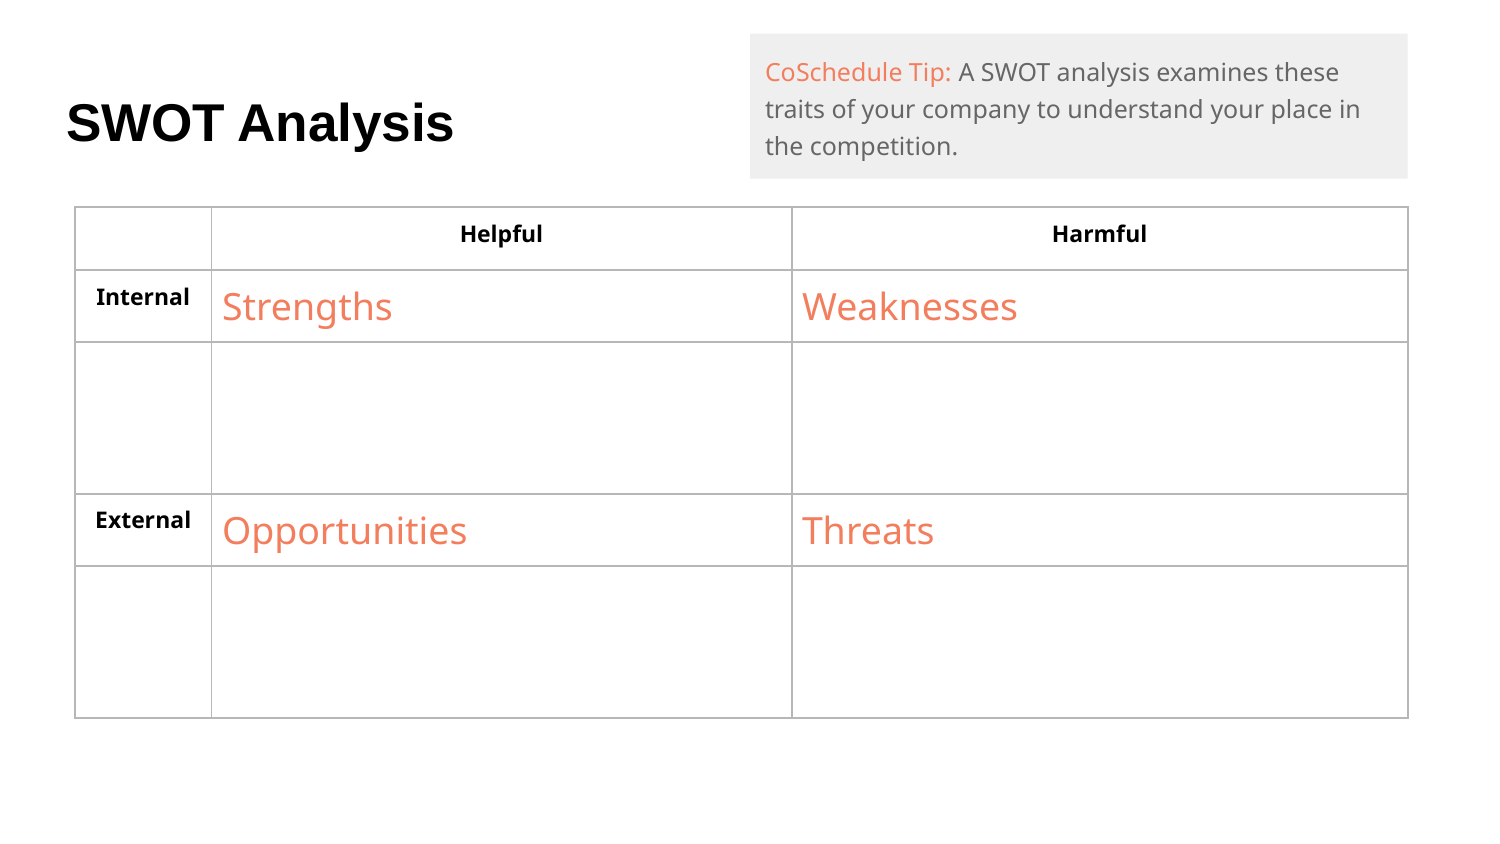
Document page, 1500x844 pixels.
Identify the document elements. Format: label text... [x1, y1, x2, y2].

table_cell [793, 343, 1407, 493]
table_cell Threats [793, 495, 1407, 565]
table_cell [212, 343, 791, 493]
table_header [76, 208, 211, 269]
table_cell External [76, 495, 211, 565]
table_cell [76, 343, 211, 493]
table_cell Weaknesses [793, 271, 1407, 341]
title SWOT Analysis [51, 72, 750, 167]
table_cell [212, 567, 791, 717]
table_cell Opportunities [212, 495, 791, 565]
table_cell [793, 567, 1407, 717]
table_cell [76, 567, 211, 717]
table_cell Internal [76, 271, 211, 341]
table_cell Strengths [212, 271, 791, 341]
table_header Harmful [793, 208, 1407, 269]
table_header Helpful [212, 208, 791, 269]
list CoSchedule Tip: A SWOT analysis examines these traits of your company to understand your place in the competition. [750, 33, 1408, 179]
